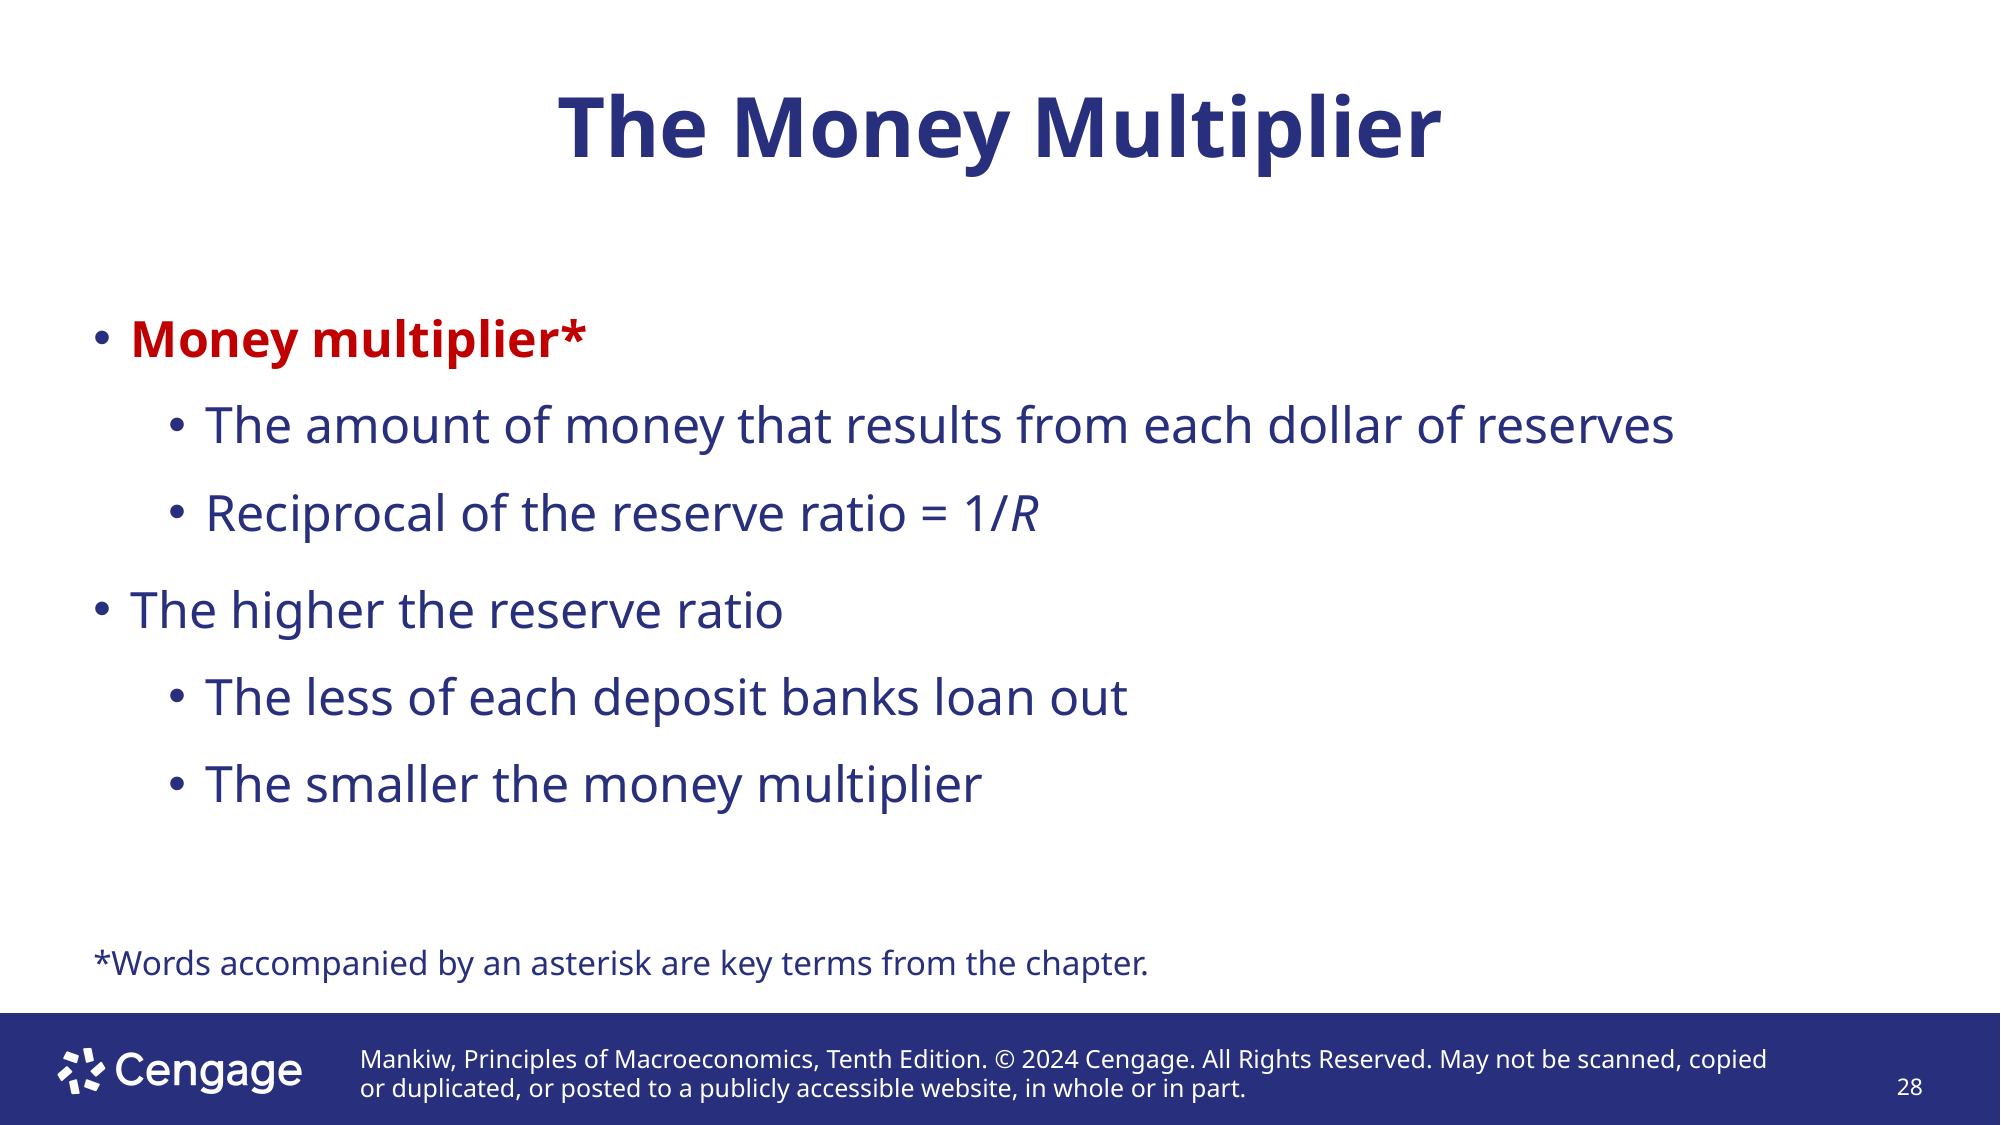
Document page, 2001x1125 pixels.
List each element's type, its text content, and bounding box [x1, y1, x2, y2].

list Money multiplier* The amount of money that results from each dollar of reserves Reciprocal of the reserve ratio = 1/R The higher the reserve ratio The less of each deposit banks loan out The smaller the money multiplier *Words accompanied by an asterisk are key terms from the chapter. [78, 299, 1923, 1014]
title The Money Multiplier [78, 77, 1923, 278]
picture [30, 1020, 329, 1122]
